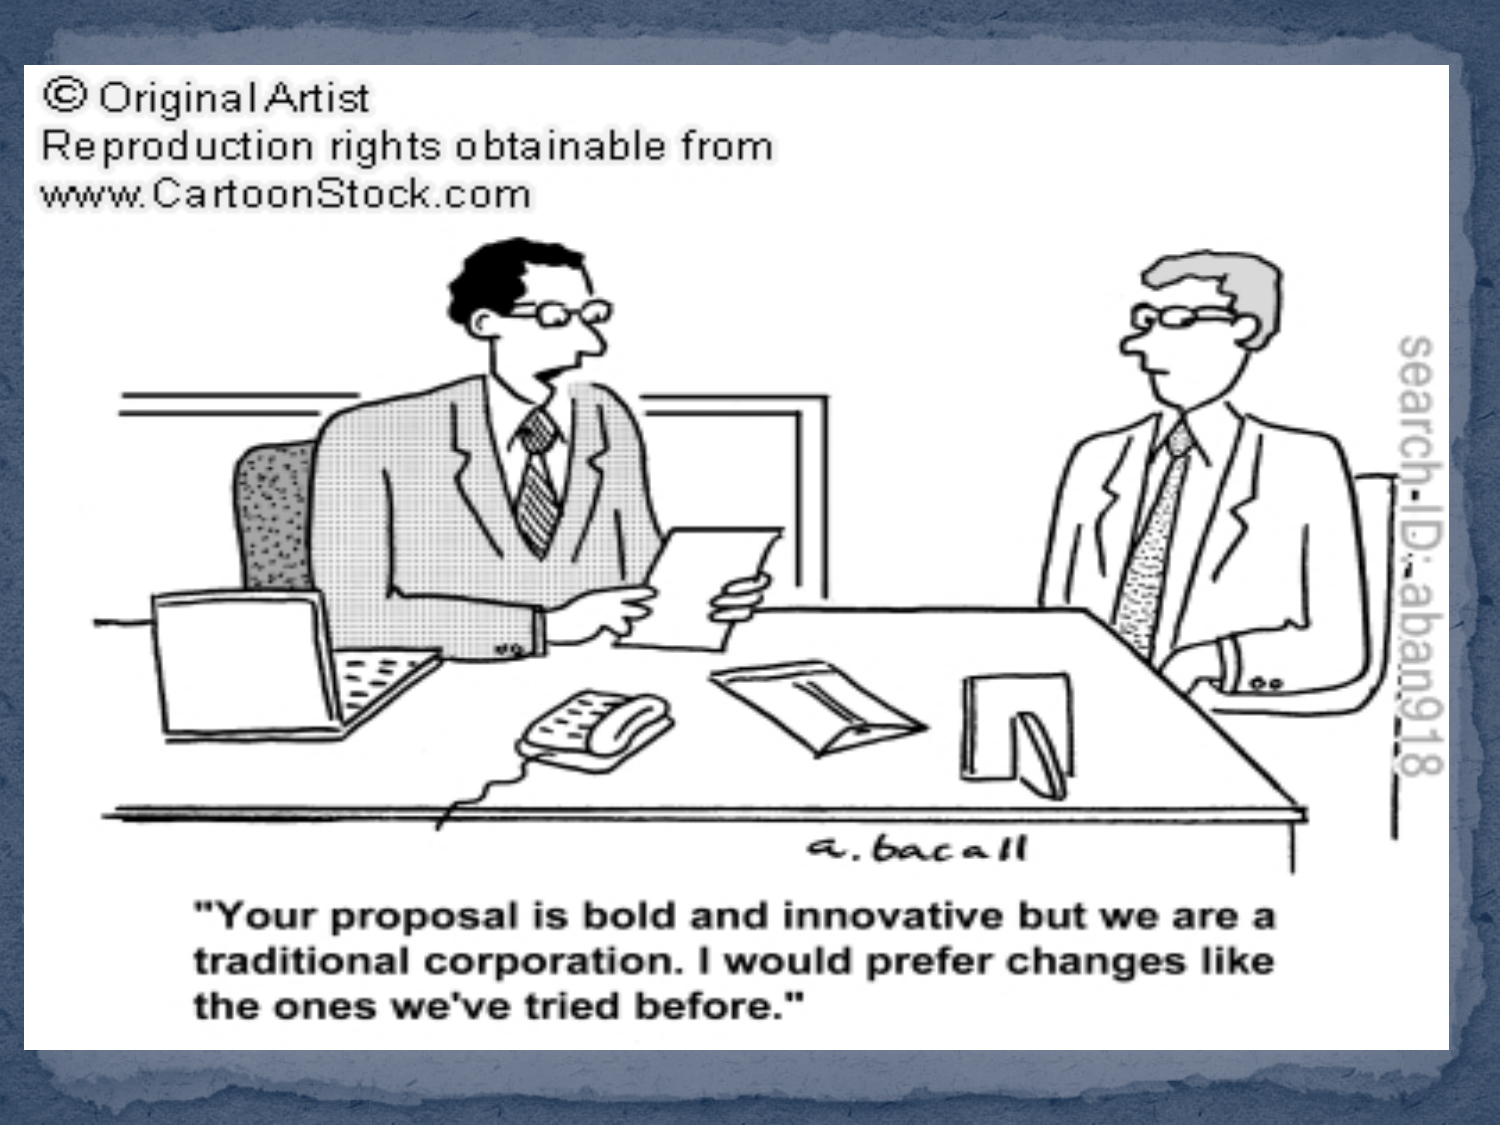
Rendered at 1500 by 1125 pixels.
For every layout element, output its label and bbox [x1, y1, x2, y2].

list [28, 69, 1446, 1047]
